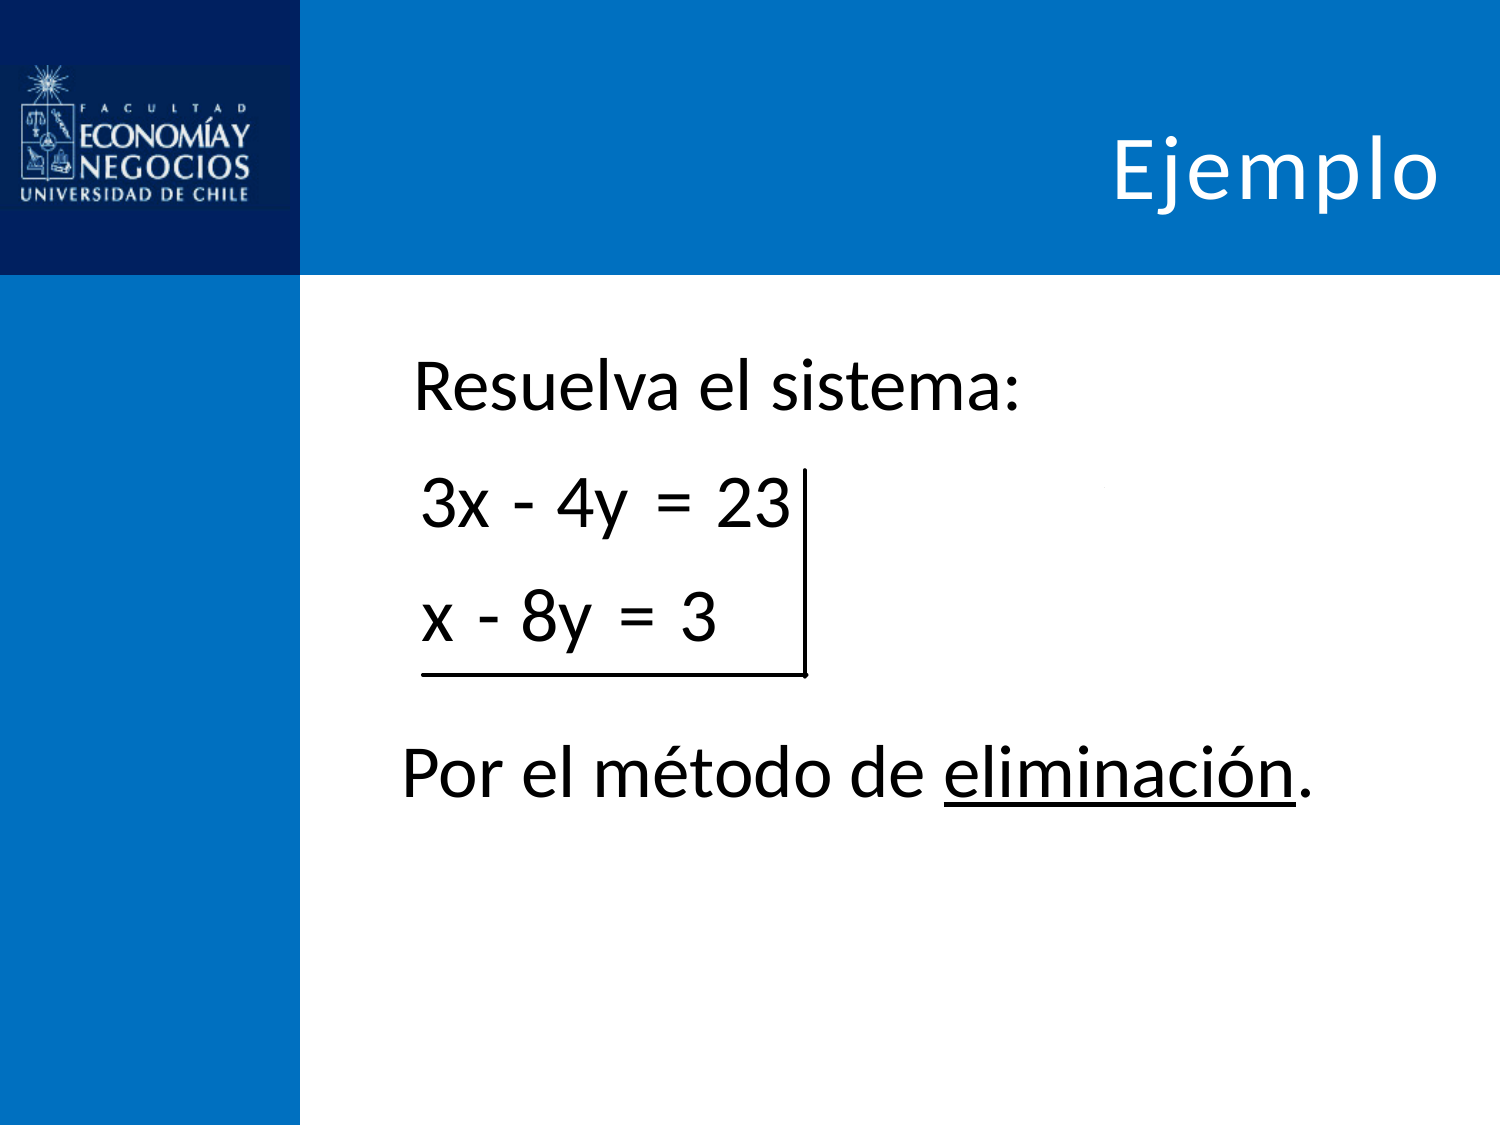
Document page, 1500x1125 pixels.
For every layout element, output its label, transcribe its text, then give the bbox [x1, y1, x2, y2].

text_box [409, 456, 823, 692]
picture [0, 64, 290, 211]
text_box Por el método de eliminación. [386, 714, 1438, 910]
title Ejemplo [281, 46, 1456, 279]
text_box Resuelva el sistema: [398, 328, 1450, 523]
